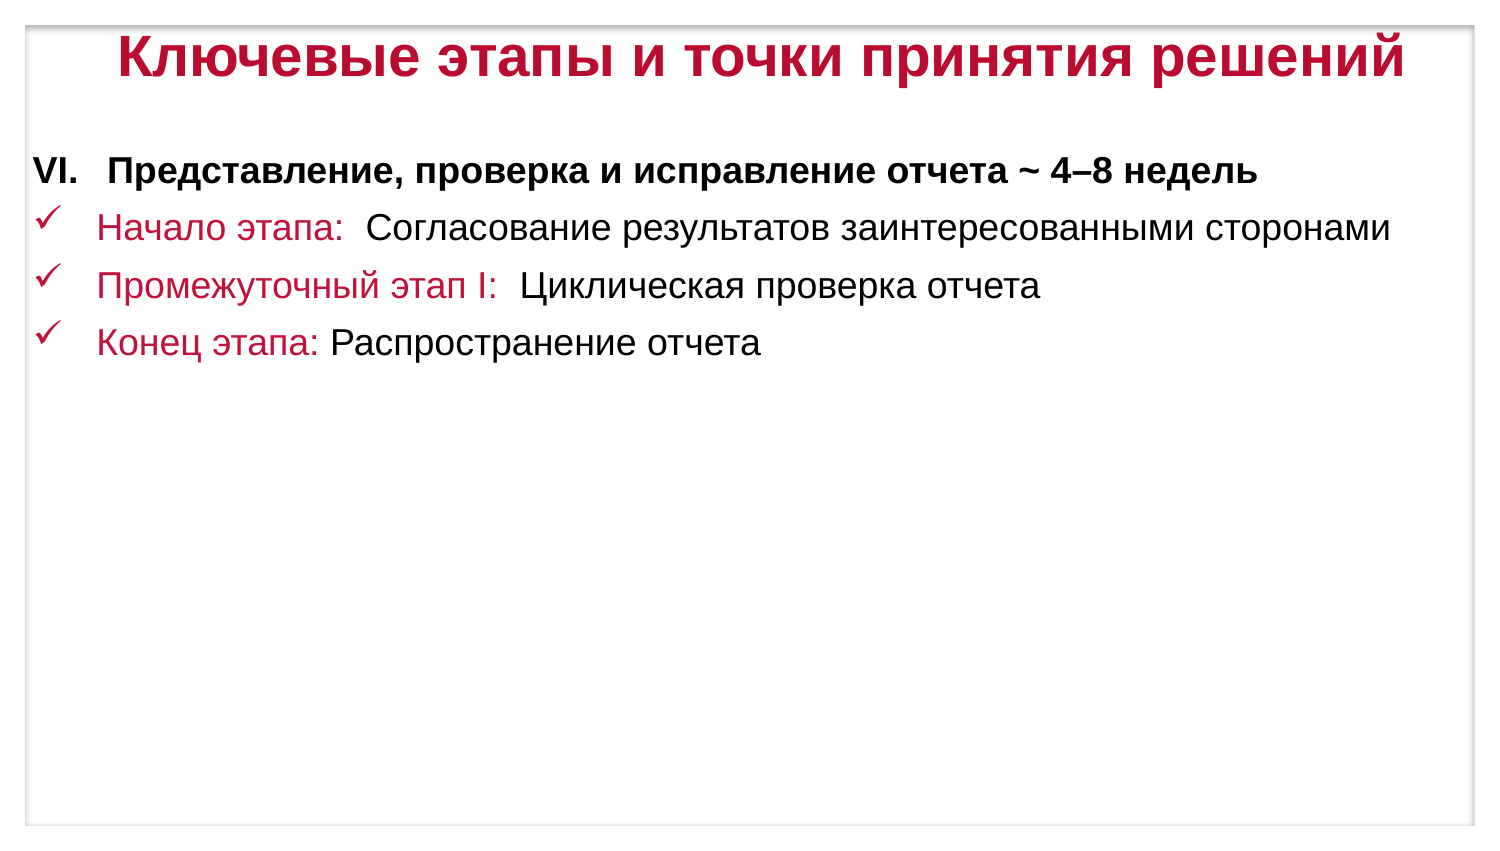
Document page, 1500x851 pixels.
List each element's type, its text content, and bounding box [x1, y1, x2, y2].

text_box Ключевые этапы и точки принятия решений [33, 10, 1490, 96]
list Представление, проверка и исправление отчета ~ 4–8 недель Начало этапа: Согласование результатов заинтересованными сторонами Промежуточный этап I: Циклическая проверка отчета Конец этапа: Распространение отчета [17, 138, 1466, 831]
